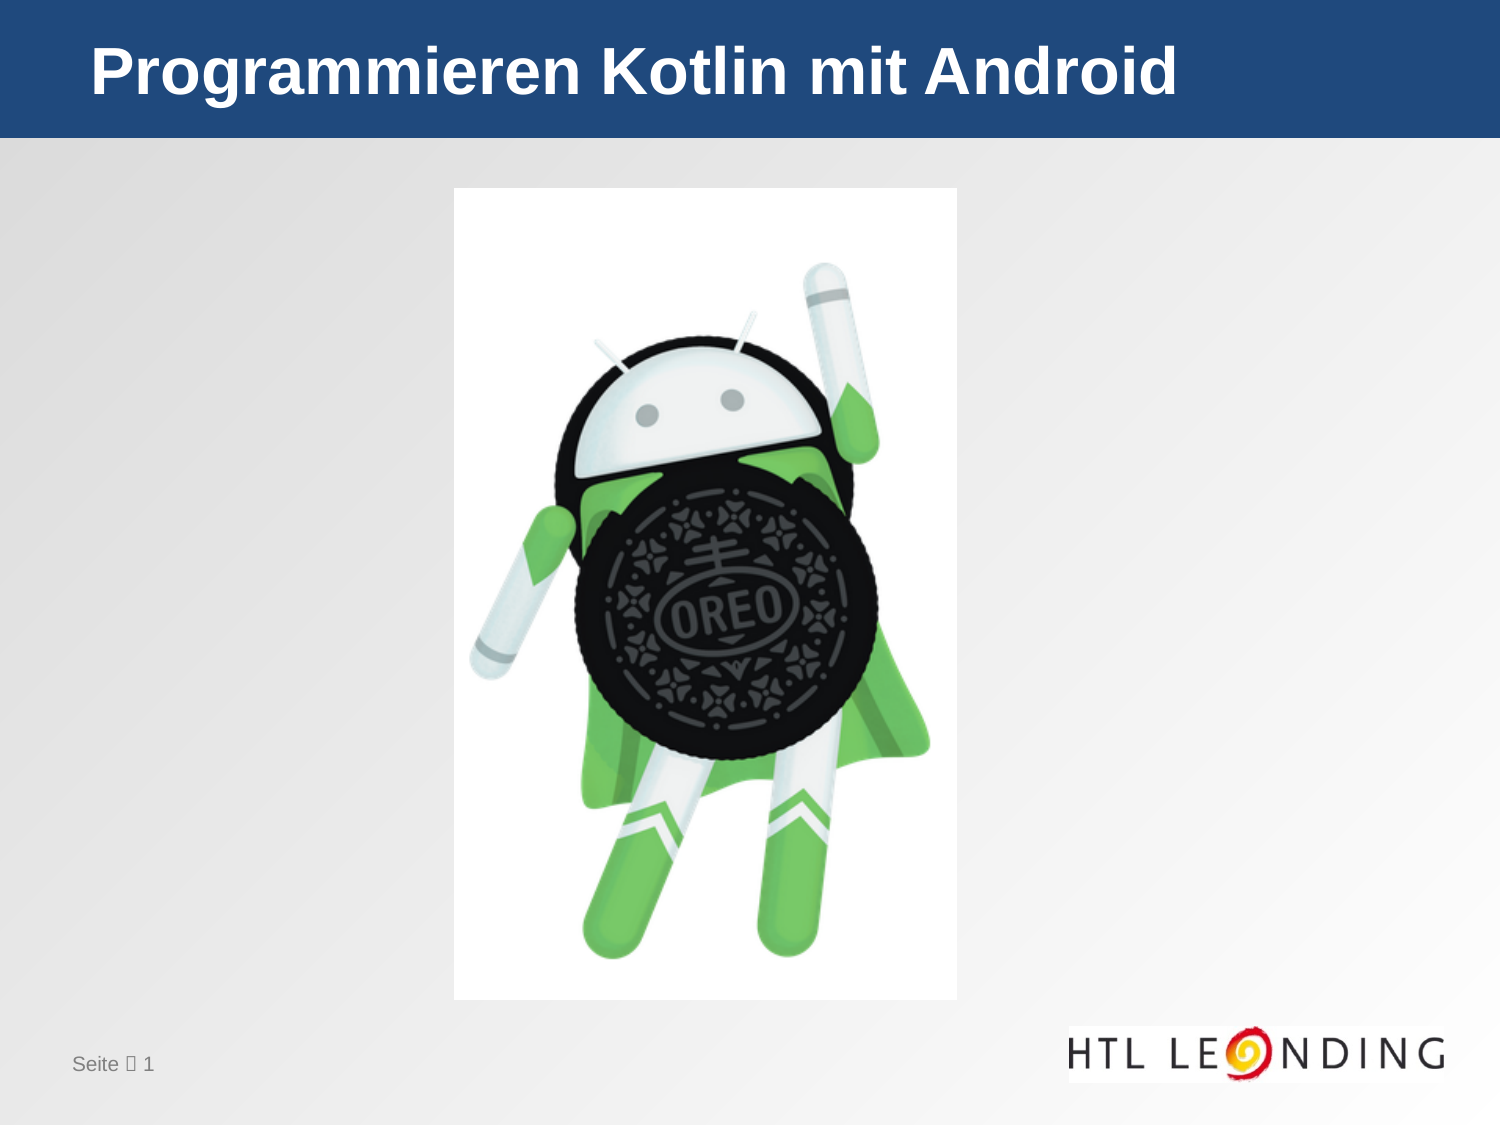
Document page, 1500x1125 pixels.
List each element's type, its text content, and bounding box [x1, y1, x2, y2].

picture [454, 188, 957, 1000]
picture [1069, 1026, 1444, 1083]
title Programmieren Kotlin mit Android [75, 20, 1425, 208]
